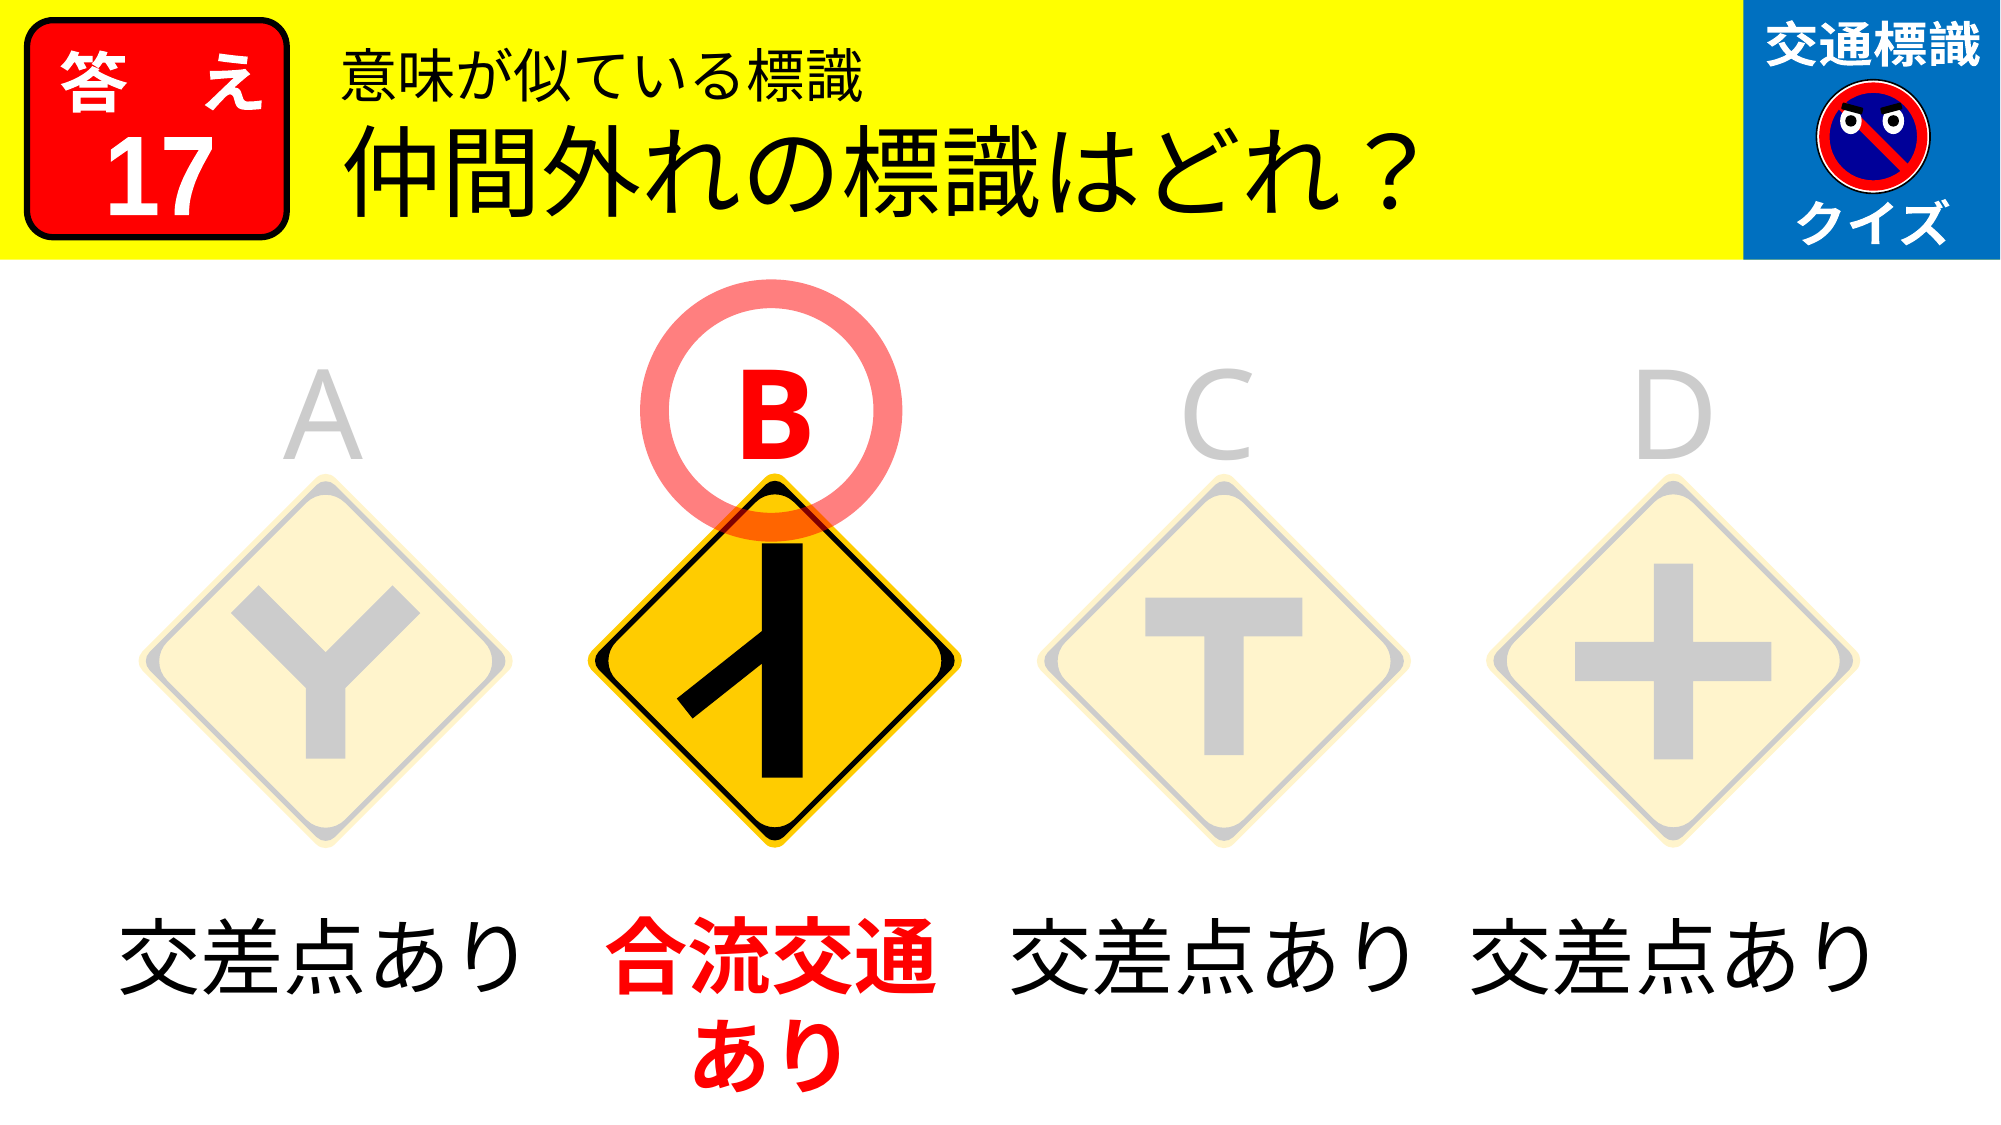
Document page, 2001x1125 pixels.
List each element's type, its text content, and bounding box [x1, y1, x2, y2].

text_box 交差点あり [1453, 897, 1900, 1013]
text_box [981, 288, 1917, 1043]
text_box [1036, 473, 1412, 849]
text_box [138, 473, 513, 849]
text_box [1485, 473, 1861, 848]
text_box 交差点あり [993, 897, 1440, 1013]
text_box B [718, 327, 832, 471]
text_box 意味が似ている標識 [324, 32, 879, 117]
text_box 仲間外れの標識はどれ？ [326, 101, 1457, 237]
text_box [587, 473, 963, 848]
text_box 合流交通 あり [589, 897, 953, 1112]
text_box [82, 288, 549, 1043]
text_box [640, 279, 903, 471]
text_box 交差点あり [102, 897, 549, 1013]
